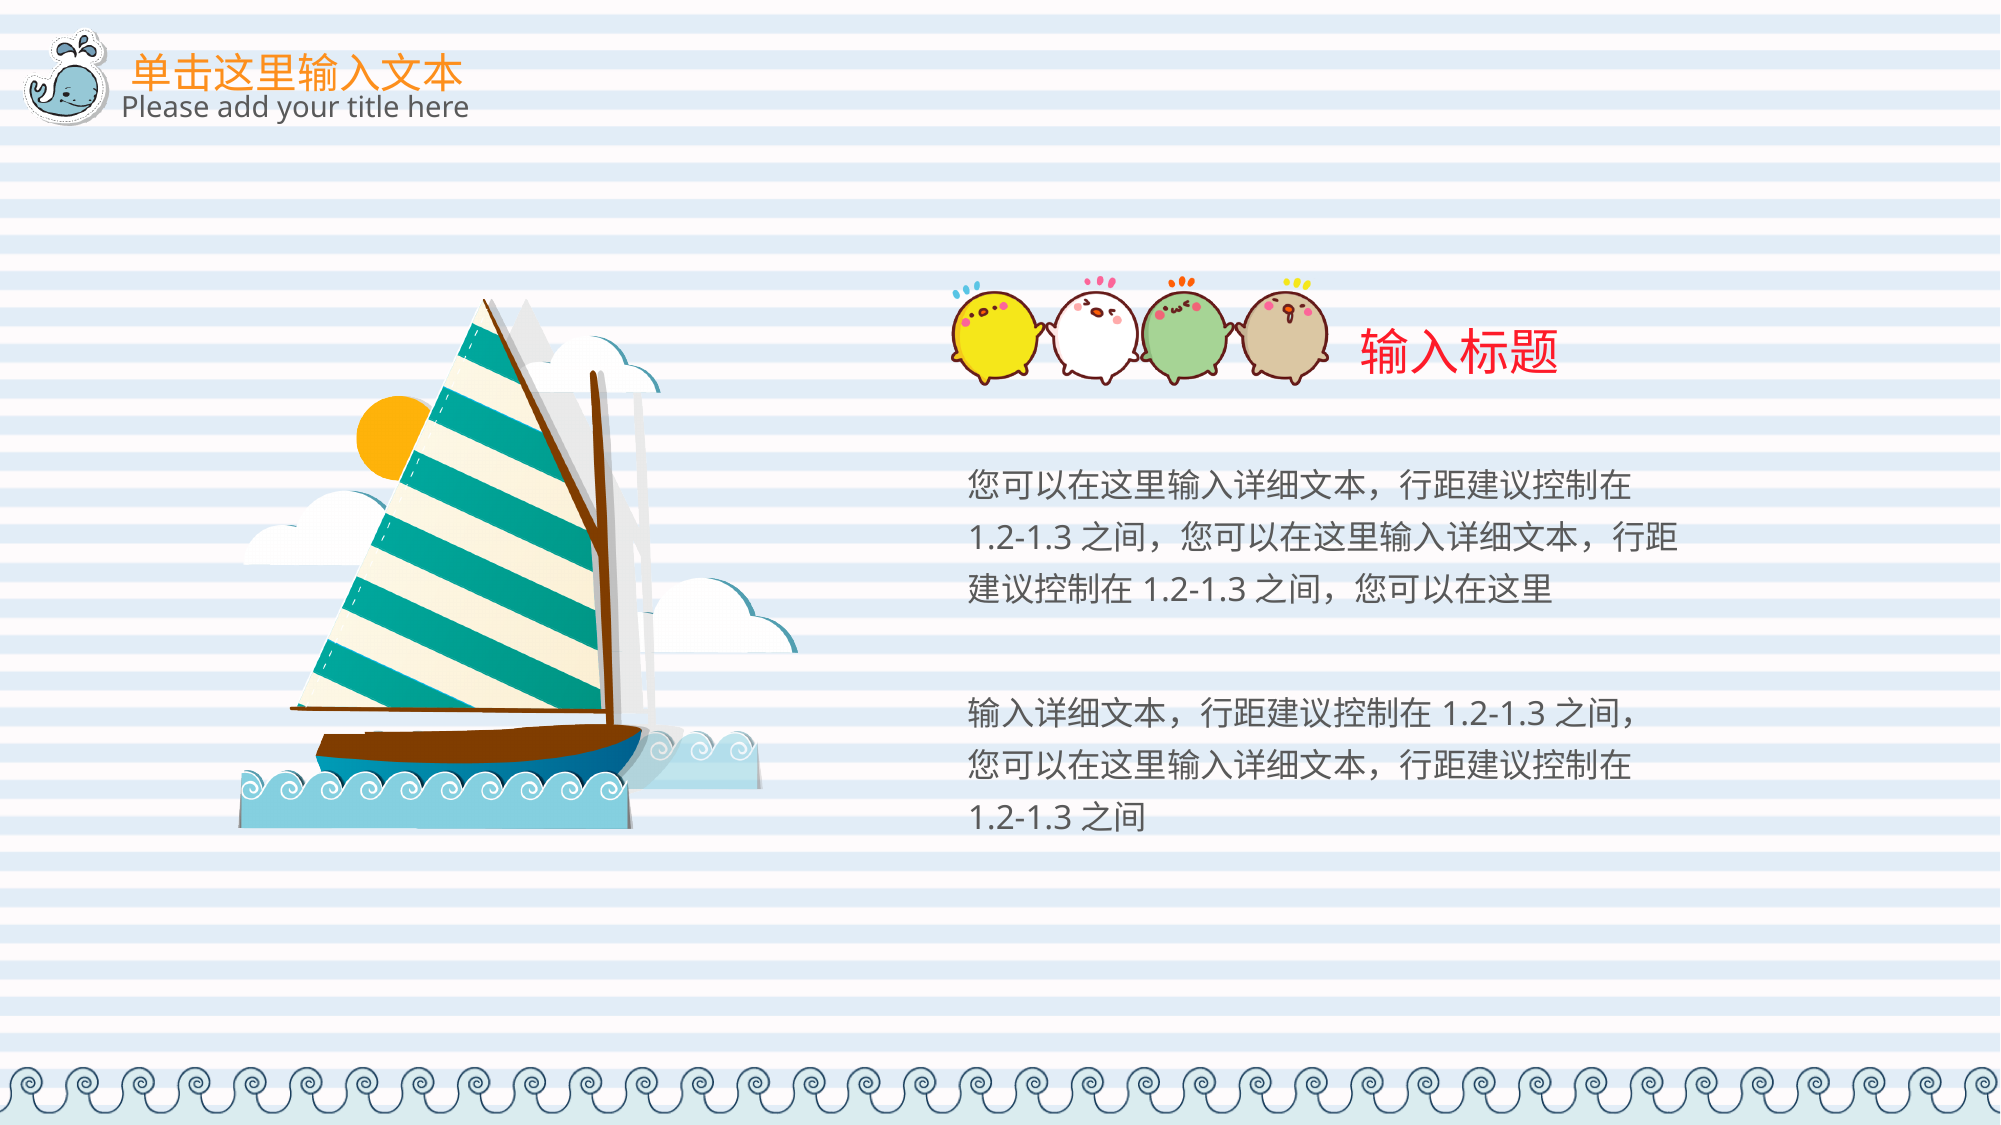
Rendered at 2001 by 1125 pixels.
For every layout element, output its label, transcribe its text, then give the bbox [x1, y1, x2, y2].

text_box 输入详细文本，行距建议控制在1.2-1.3之间，您可以在这里输入详细文本，行距建议控制在1.2-1.3之间 [953, 673, 1698, 884]
text_box 输入标题 [1344, 313, 1575, 389]
picture [0, 0, 2001, 1125]
text_box 您可以在这里输入详细文本，行距建议控制在1.2-1.3之间，您可以在这里输入详细文本，行距建议控制在1.2-1.3之间，您可以在这里 [953, 444, 1698, 615]
